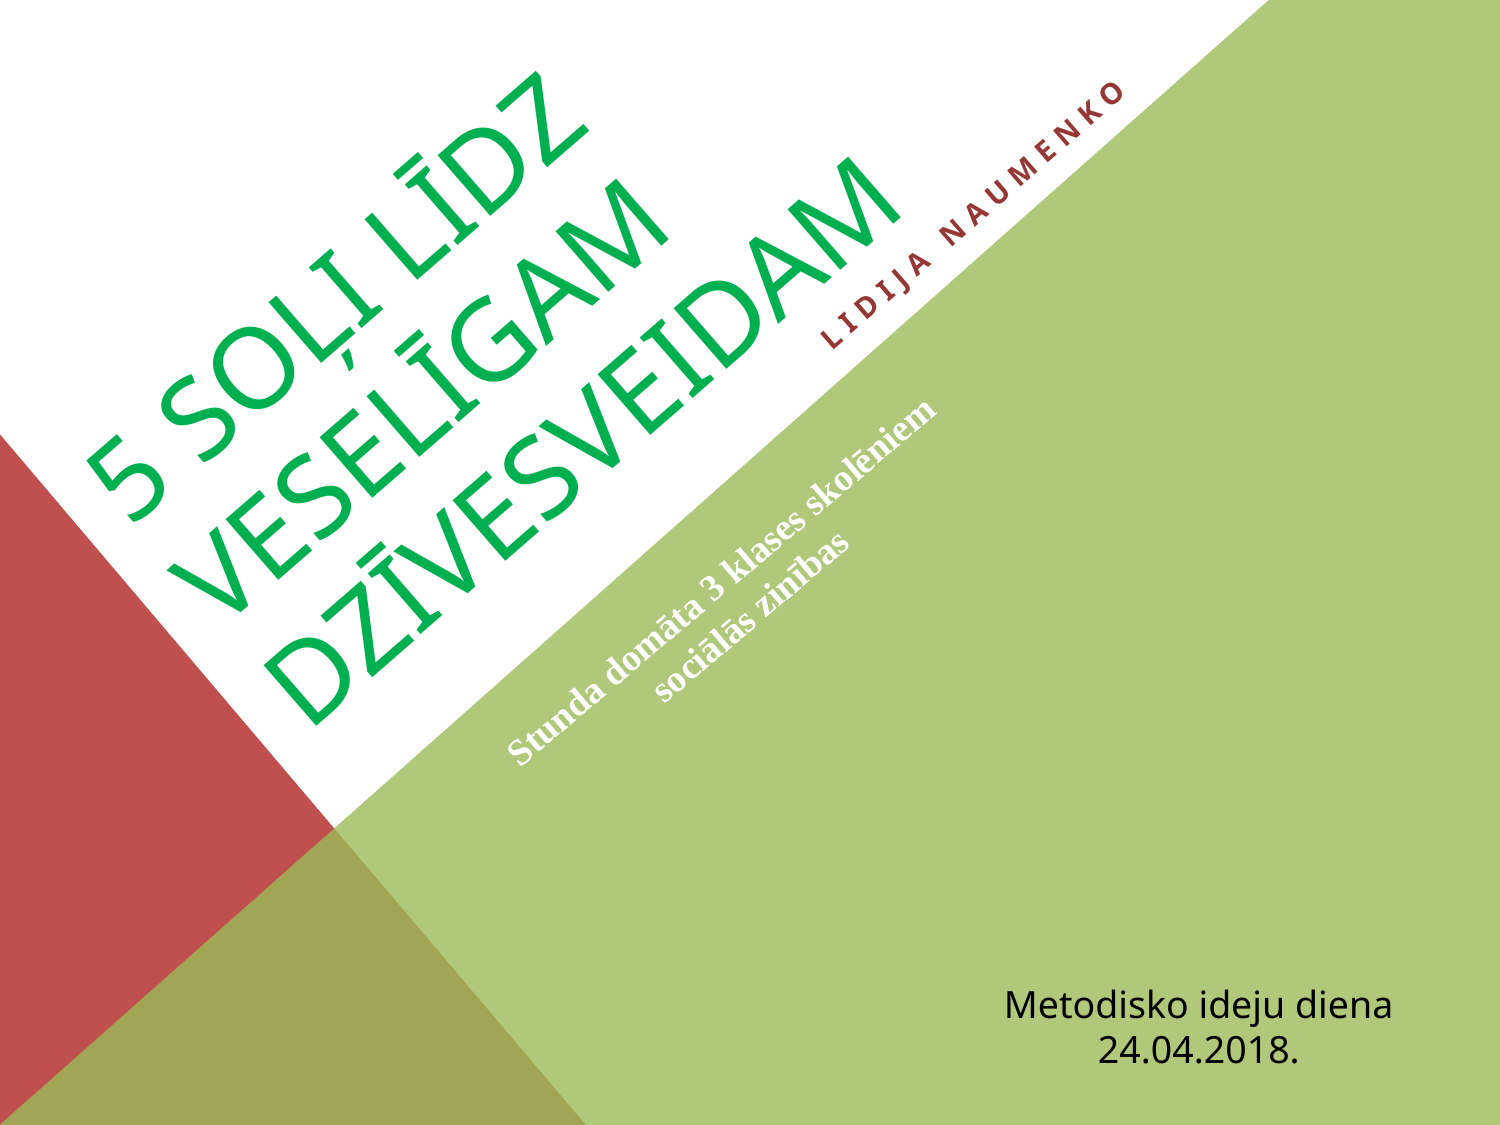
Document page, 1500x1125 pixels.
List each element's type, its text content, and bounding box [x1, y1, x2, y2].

text_box Stunda domāta 3 klases skolēniem sociālās zinības [443, 338, 1025, 855]
title 5 soļi līdz veselīgam dzīvesveidam [49, 0, 1012, 761]
text_box Metodisko ideju diena 24.04.2018. [927, 973, 1471, 1124]
subtitle Lidija Naumenko [312, 61, 1154, 804]
